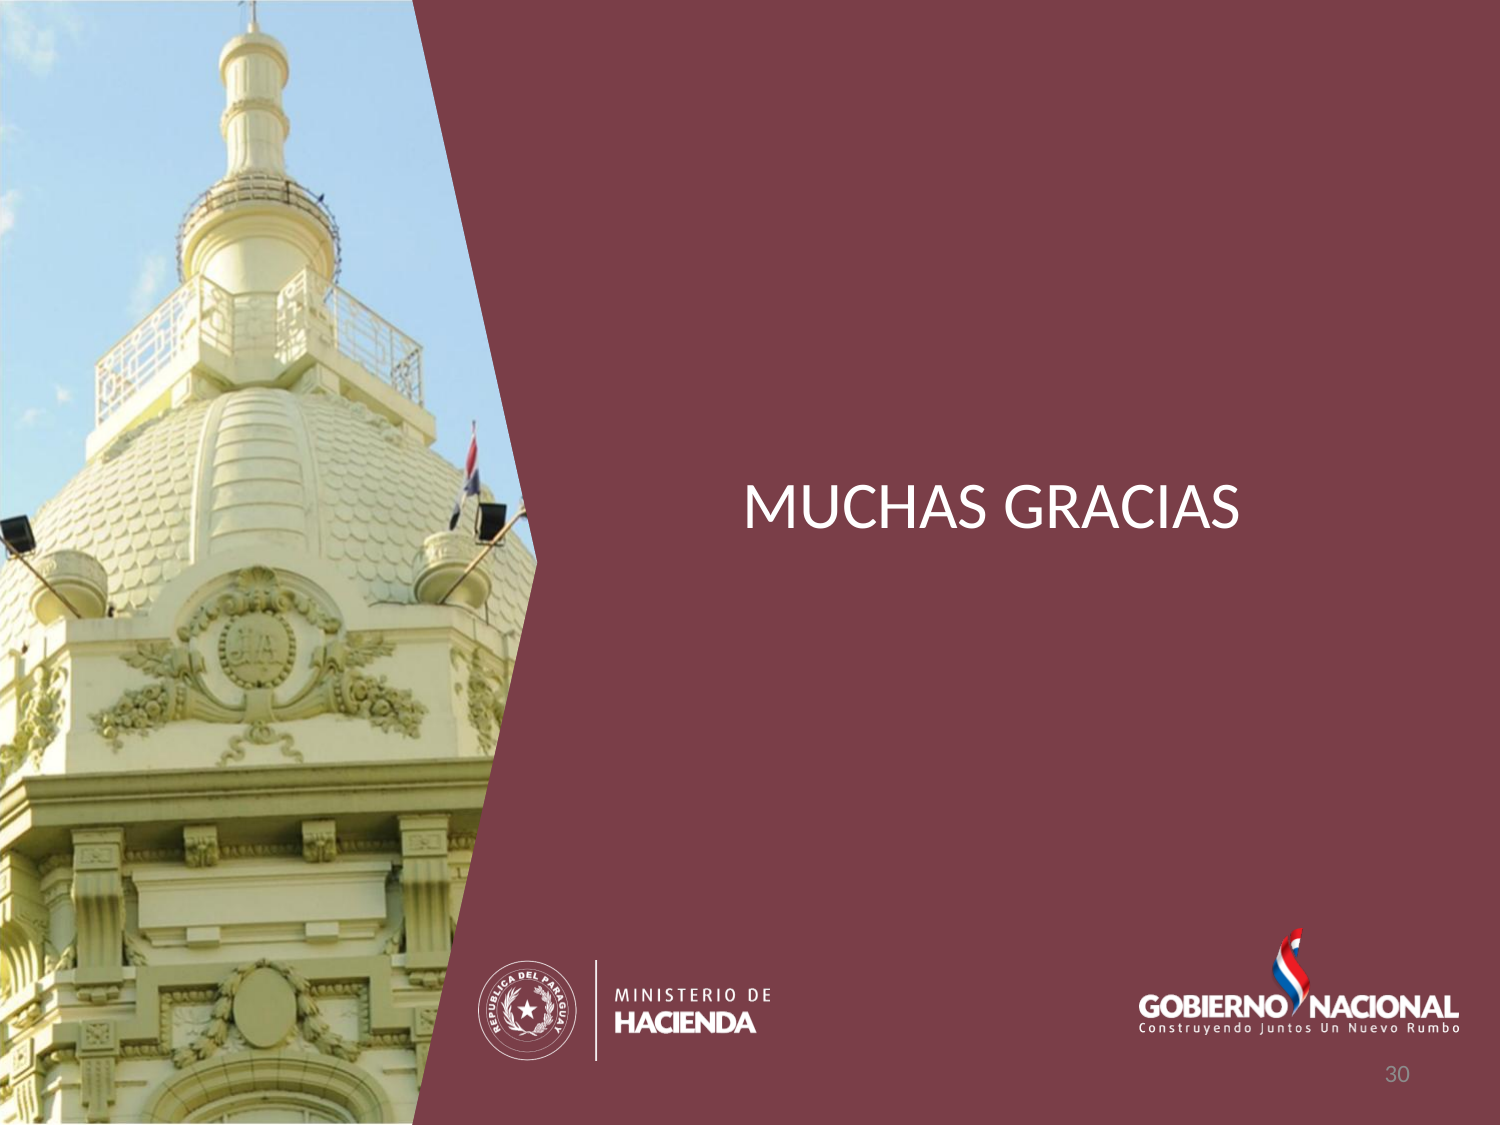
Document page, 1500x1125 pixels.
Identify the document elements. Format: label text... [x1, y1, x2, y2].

slide_number 30 [1074, 1042, 1425, 1103]
picture [0, 0, 538, 1125]
title MUCHAS GRACIAS [513, 444, 1471, 560]
picture [1139, 928, 1459, 1035]
picture [478, 960, 770, 1061]
